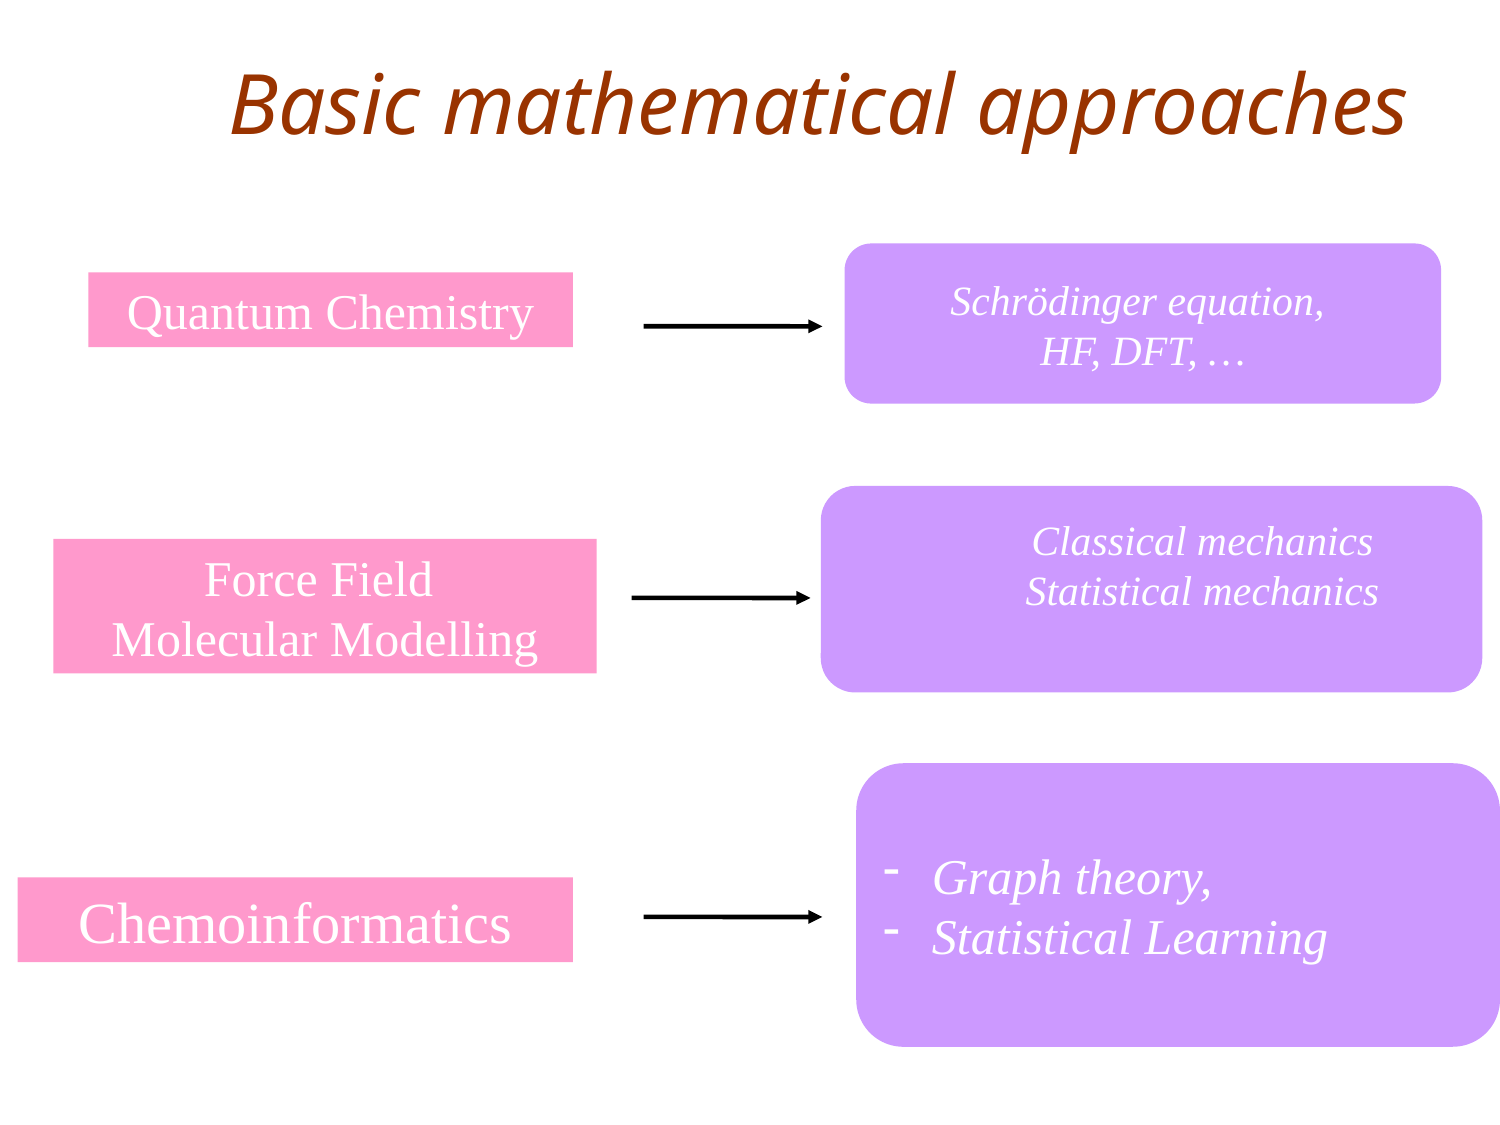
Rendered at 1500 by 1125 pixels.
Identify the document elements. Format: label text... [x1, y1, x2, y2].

text_box Quantum Chemistry [88, 272, 573, 348]
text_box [631, 243, 1500, 1048]
text_box Force Field Molecular Modelling [53, 538, 597, 674]
text_box Chemoinformatics [17, 877, 573, 963]
text_box Basic mathematical approaches [213, 43, 1426, 159]
